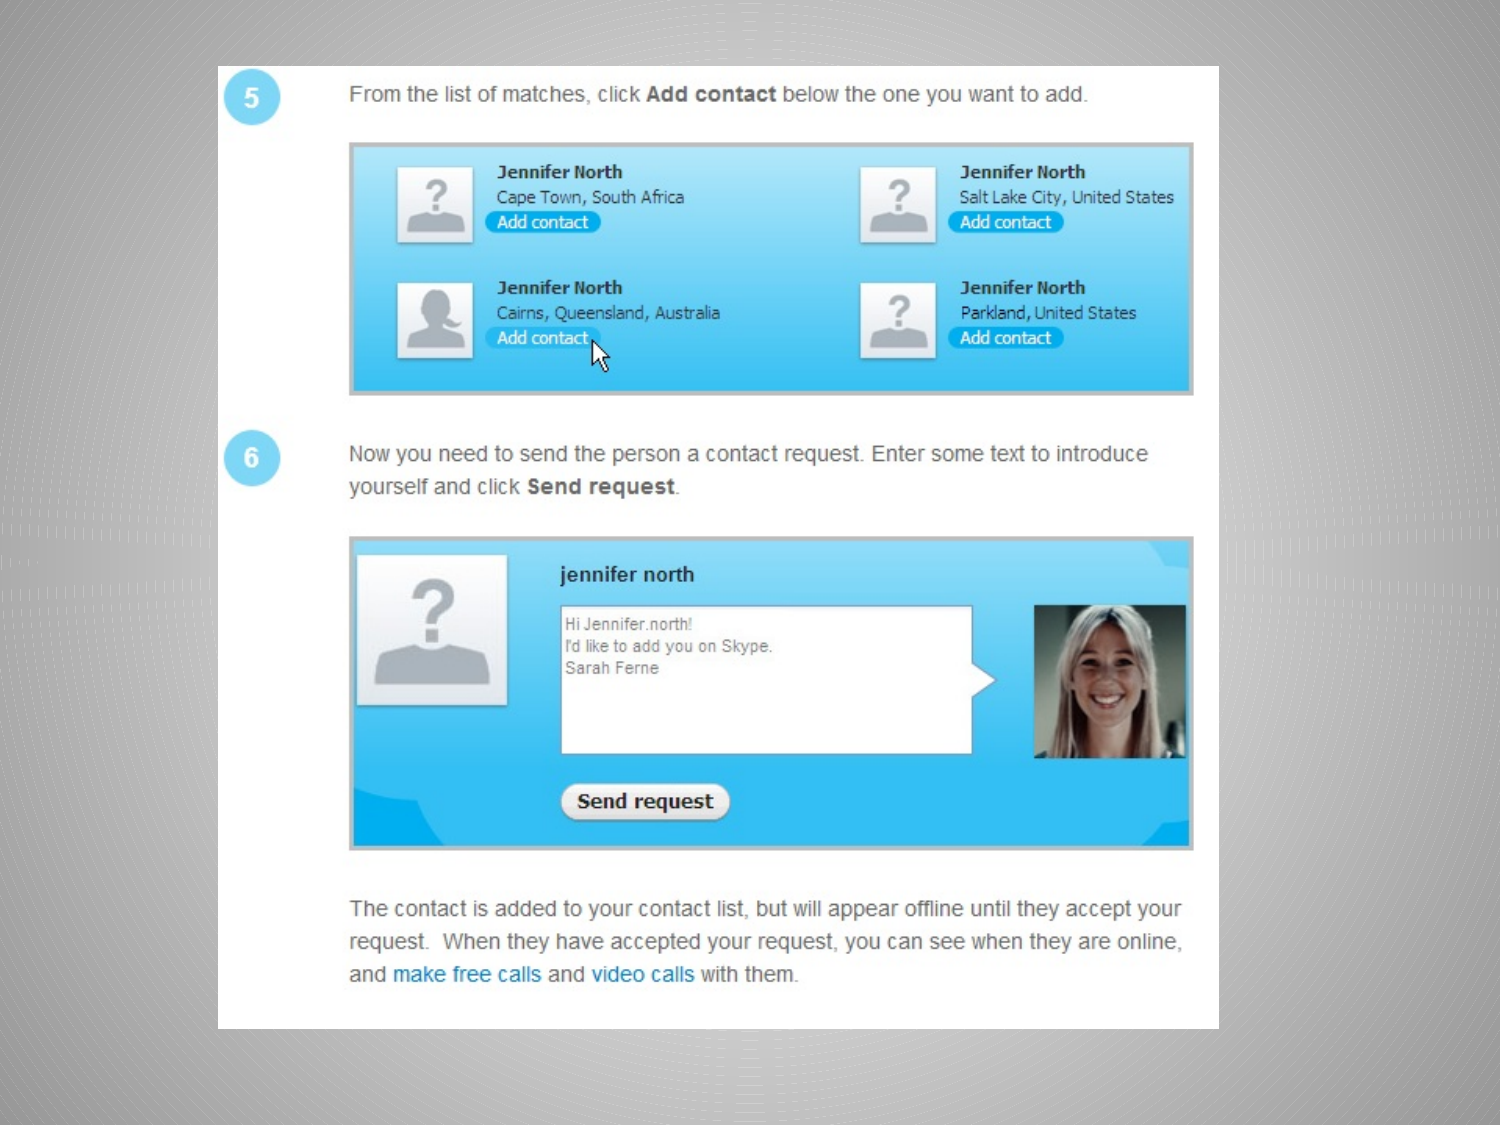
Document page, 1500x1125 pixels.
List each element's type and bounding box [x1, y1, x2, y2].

picture [218, 66, 1219, 1030]
